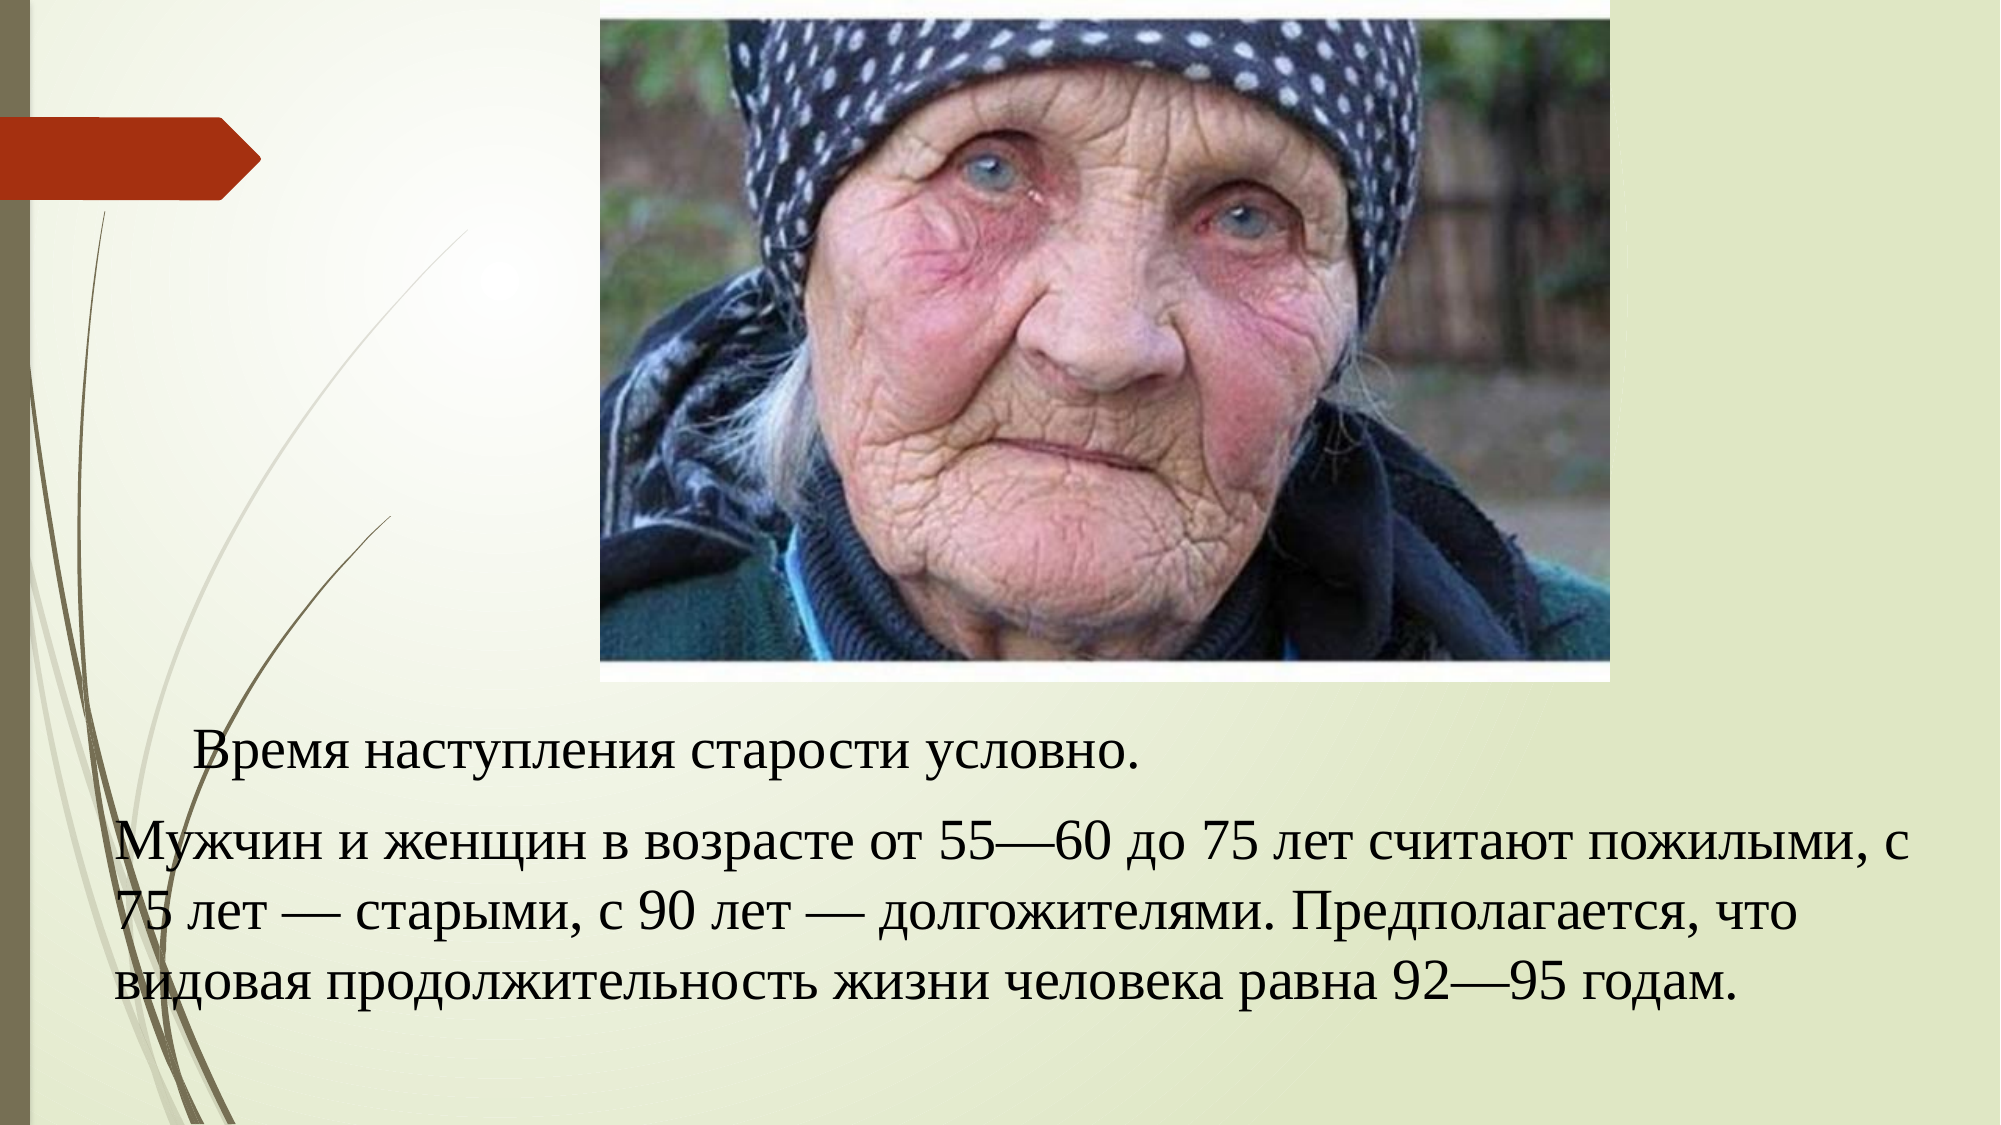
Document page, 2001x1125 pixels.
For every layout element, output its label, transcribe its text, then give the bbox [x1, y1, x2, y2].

picture [600, 0, 1610, 682]
list Время наступления старости условно. Мужчин и женщин в возрасте от 55—60 до 75 лет считают пожилыми, с 75 лет — старыми, с 90 лет — долгожителями. Предполагается, что видовая продолжительность жизни человека равна 92—95 годам. [99, 702, 1947, 1092]
